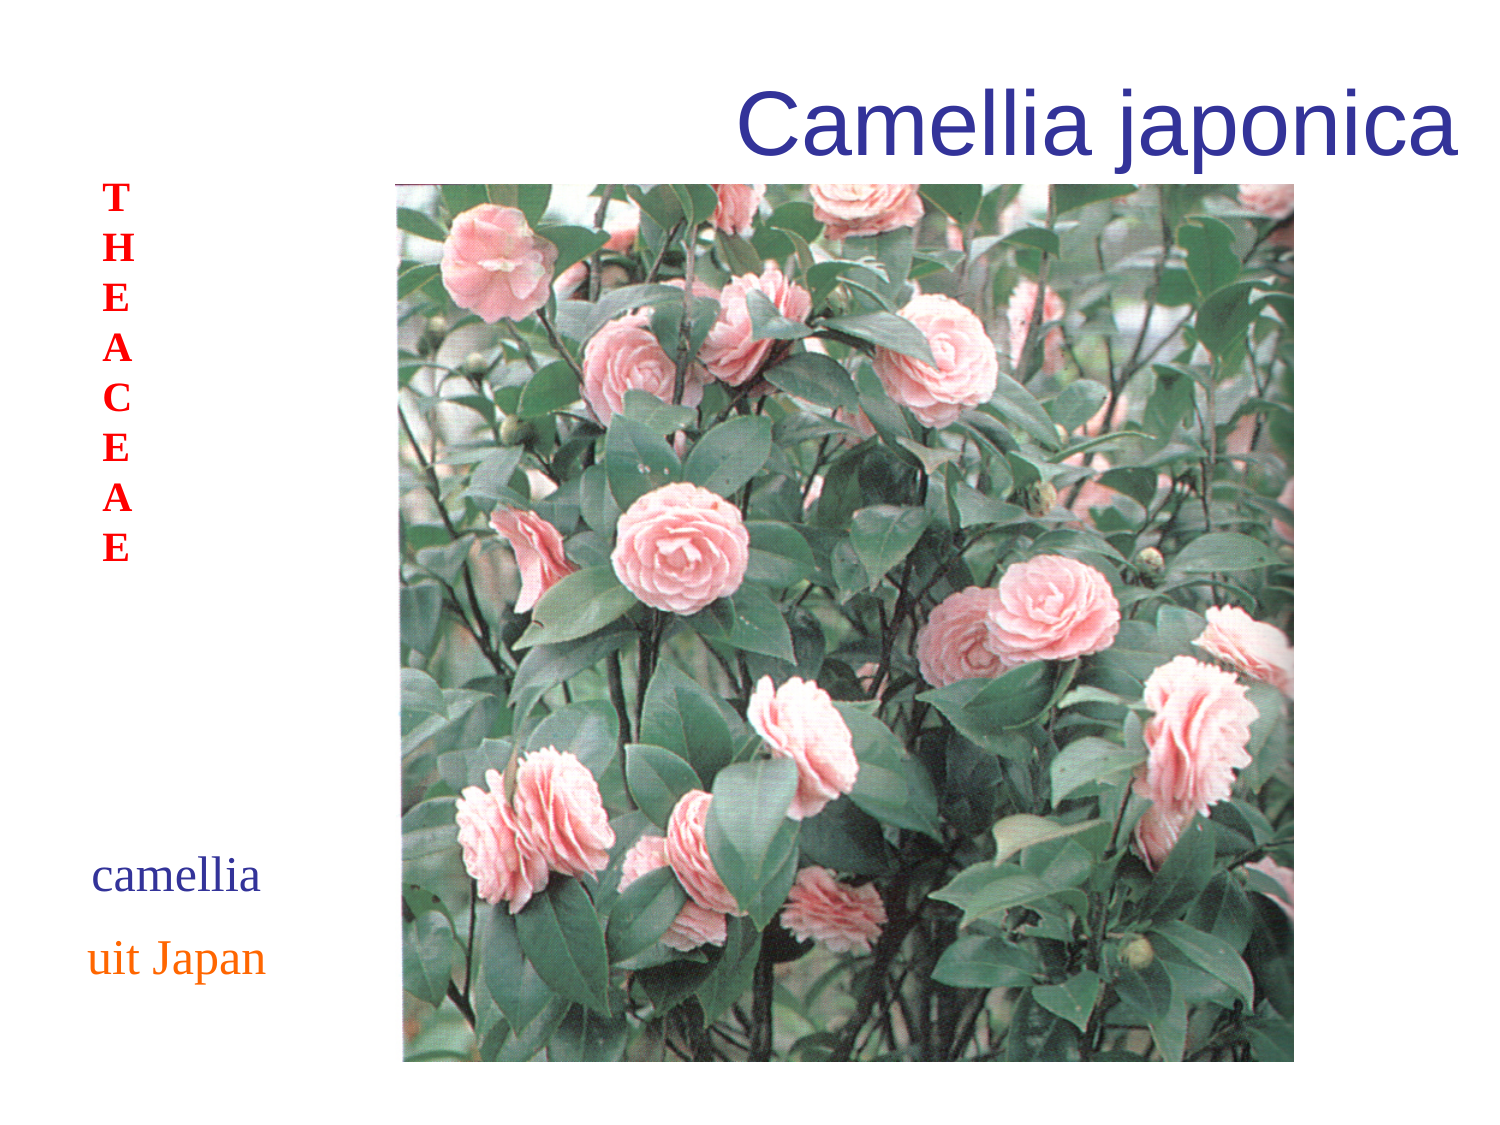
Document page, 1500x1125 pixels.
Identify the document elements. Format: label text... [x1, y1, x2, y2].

text_box uit Japan [0, 916, 282, 992]
text_box camellia [76, 834, 390, 909]
picture [395, 184, 1294, 1062]
text_box THEACEAE [87, 162, 150, 578]
title Camellia japonica [200, 24, 1475, 213]
